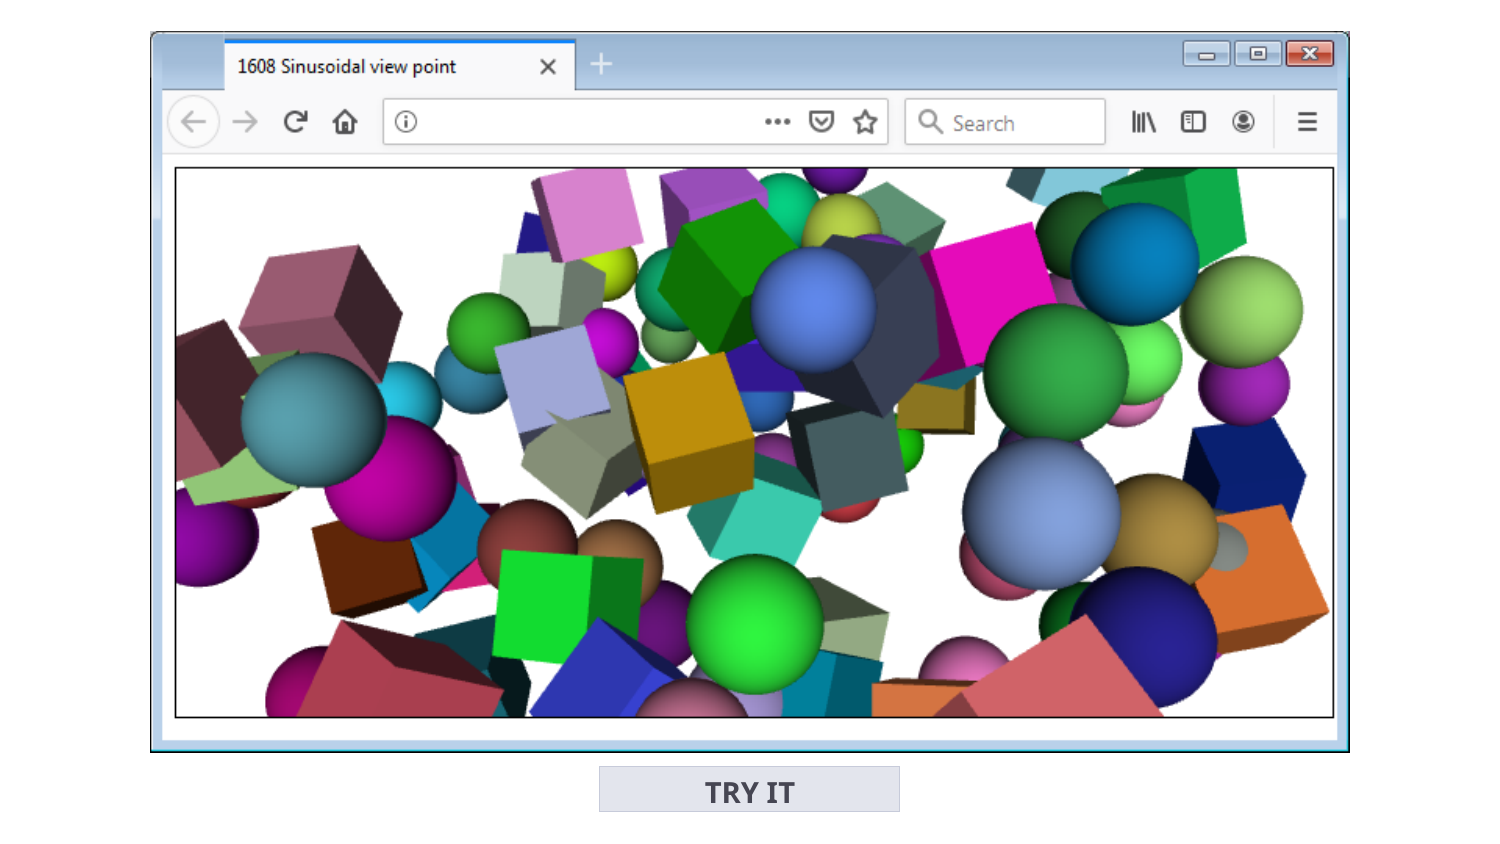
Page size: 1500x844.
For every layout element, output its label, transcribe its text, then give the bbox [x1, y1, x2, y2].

text_box TRY IT [599, 766, 900, 812]
picture [149, 31, 1351, 753]
